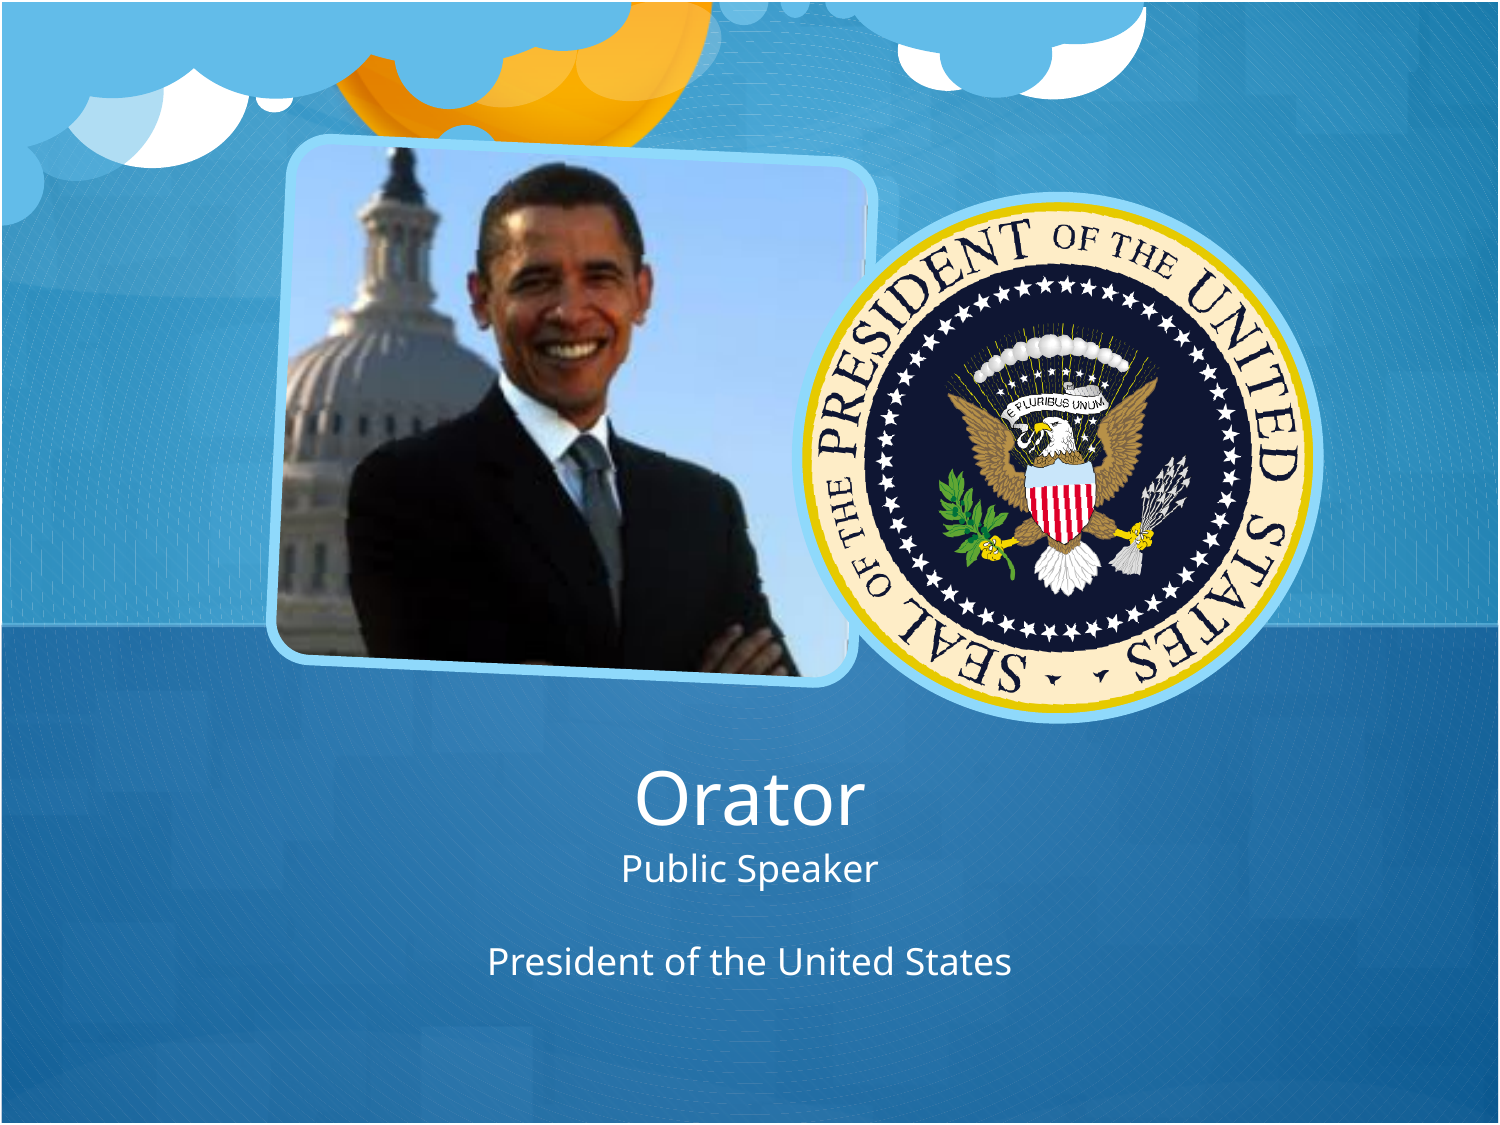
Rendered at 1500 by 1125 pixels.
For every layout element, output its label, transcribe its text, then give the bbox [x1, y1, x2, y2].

picture [2, 2, 1498, 1123]
list Public Speaker President of the United States [116, 848, 1383, 1048]
title Orator [116, 729, 1383, 848]
